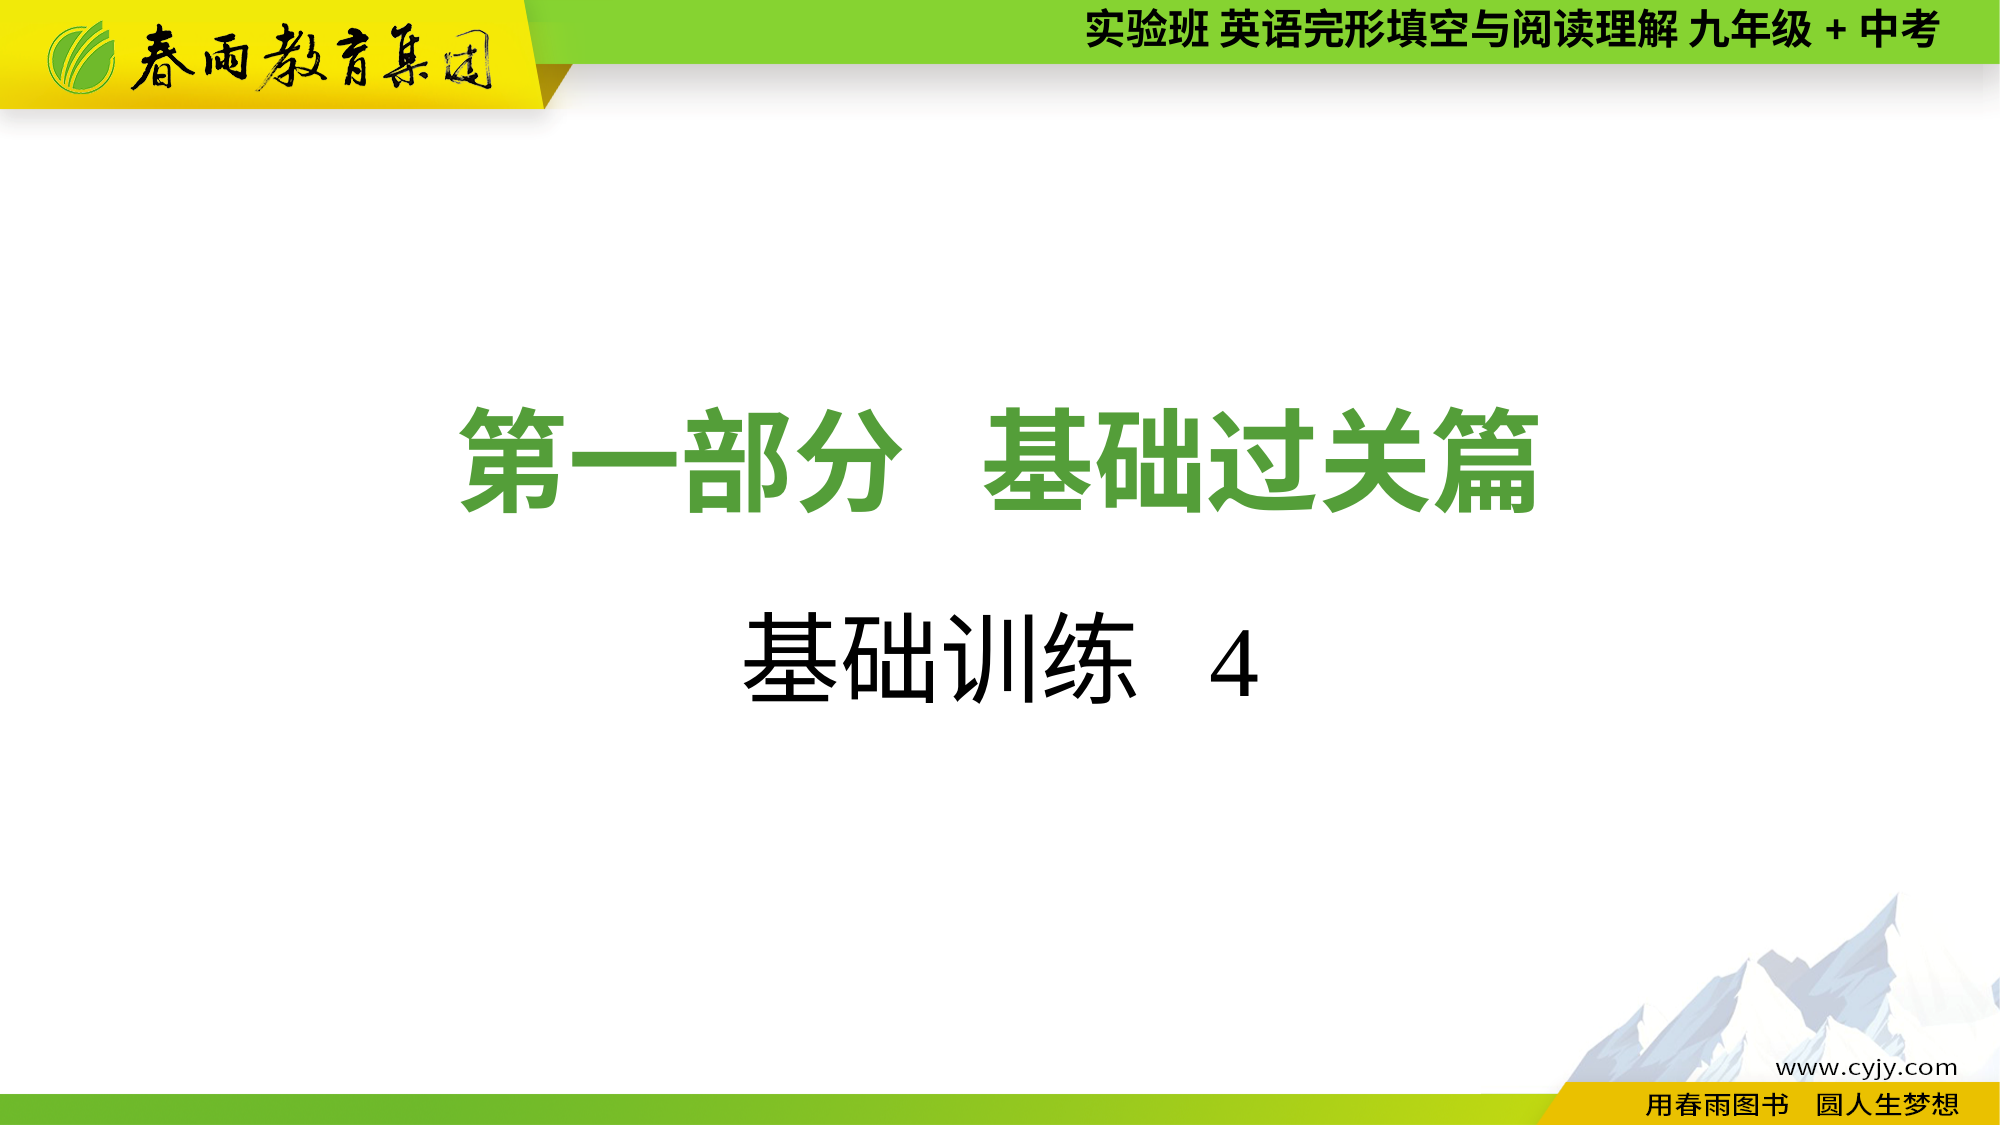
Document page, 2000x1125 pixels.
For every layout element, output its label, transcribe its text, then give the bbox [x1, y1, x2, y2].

text_box 基础训练 4 [54, 528, 1946, 724]
text_box 第一部分 基础过关篇 [54, 316, 1946, 528]
picture [0, 0, 2000, 1125]
